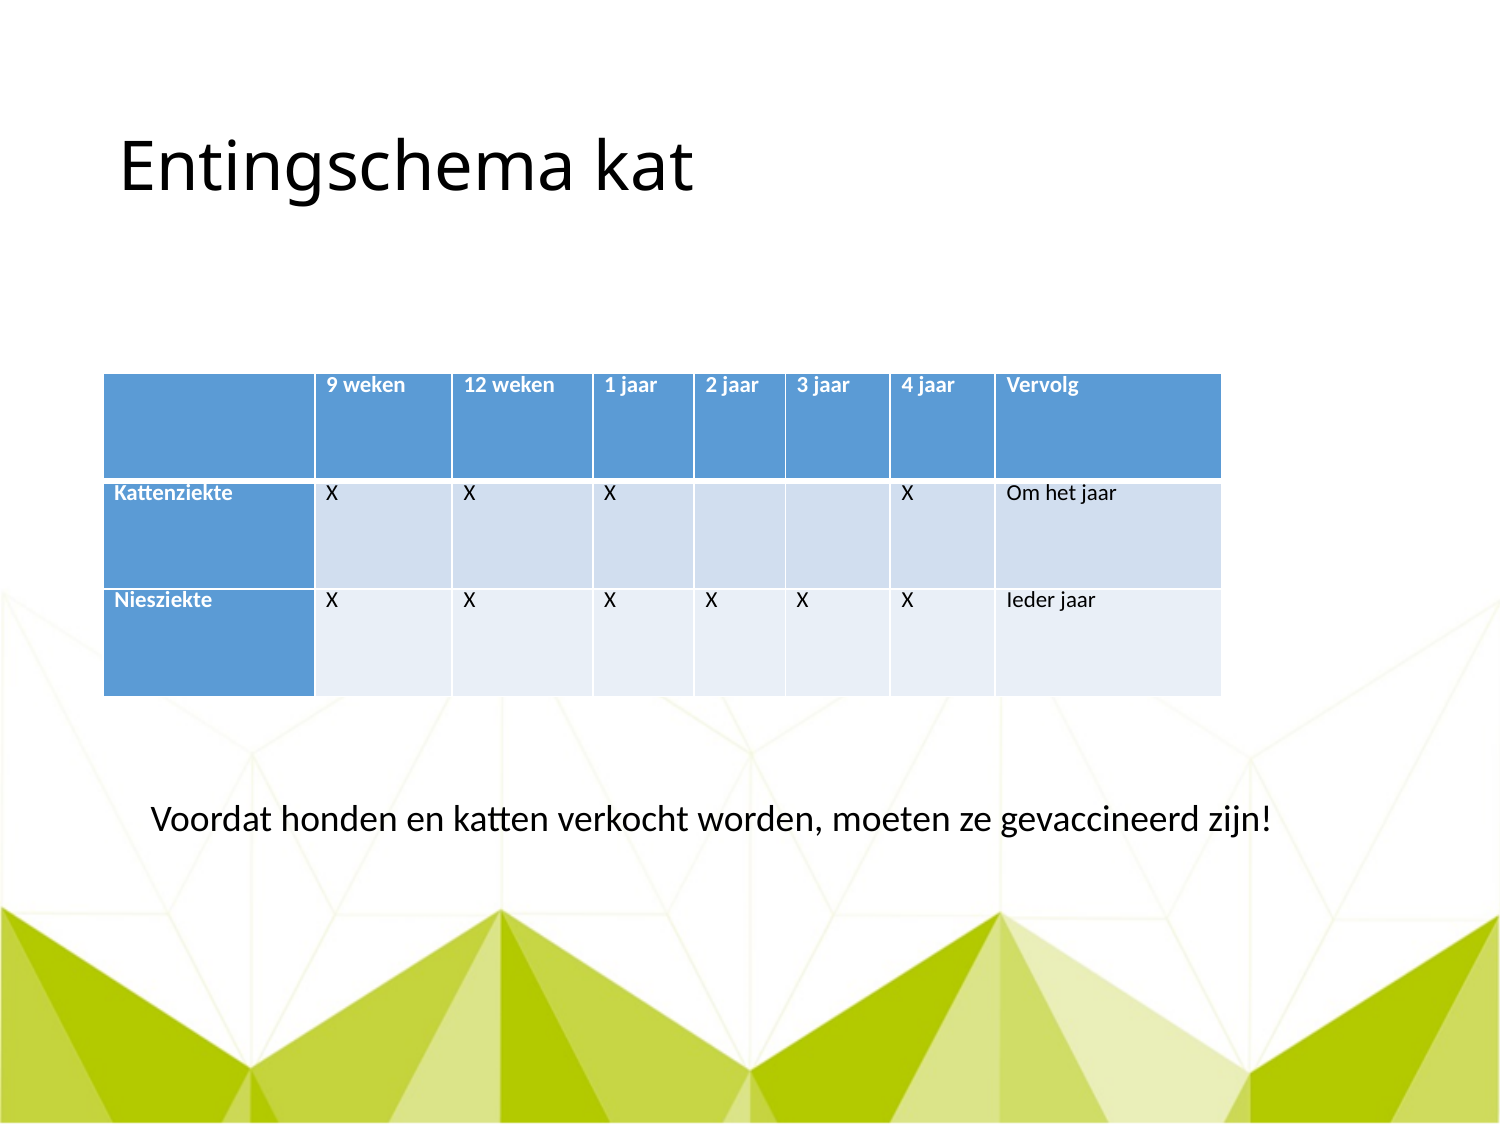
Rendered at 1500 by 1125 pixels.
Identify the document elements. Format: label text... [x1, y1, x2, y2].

table_cell X [891, 590, 994, 696]
table_cell Kattenziekte [104, 484, 314, 588]
table_cell X [594, 590, 693, 696]
text_box Voordat honden en katten verkocht worden, moeten ze gevaccineerd zijn! [135, 786, 1338, 847]
table_cell [786, 484, 889, 588]
picture [0, 0, 1500, 1125]
table_cell X [316, 590, 451, 696]
table_cell X [316, 484, 451, 588]
title Entingschema kat [103, 59, 1397, 278]
table_cell Ieder jaar [996, 590, 1221, 696]
table_cell X [786, 590, 889, 696]
table_cell X [453, 484, 592, 588]
table_cell [695, 484, 785, 588]
table_header 2 jaar [695, 374, 785, 478]
table_cell Om het jaar [996, 484, 1221, 588]
table_cell X [891, 484, 994, 588]
table_header 1 jaar [594, 374, 693, 478]
table_cell X [695, 590, 785, 696]
table_header 3 jaar [786, 374, 889, 478]
table_cell Niesziekte [104, 590, 314, 696]
table_cell X [594, 484, 693, 588]
table_header 4 jaar [891, 374, 994, 478]
table_cell X [453, 590, 592, 696]
table_header Vervolg [996, 374, 1221, 478]
table_header [104, 374, 314, 478]
table_header 12 weken [453, 374, 592, 478]
table_header 9 weken [316, 374, 451, 478]
